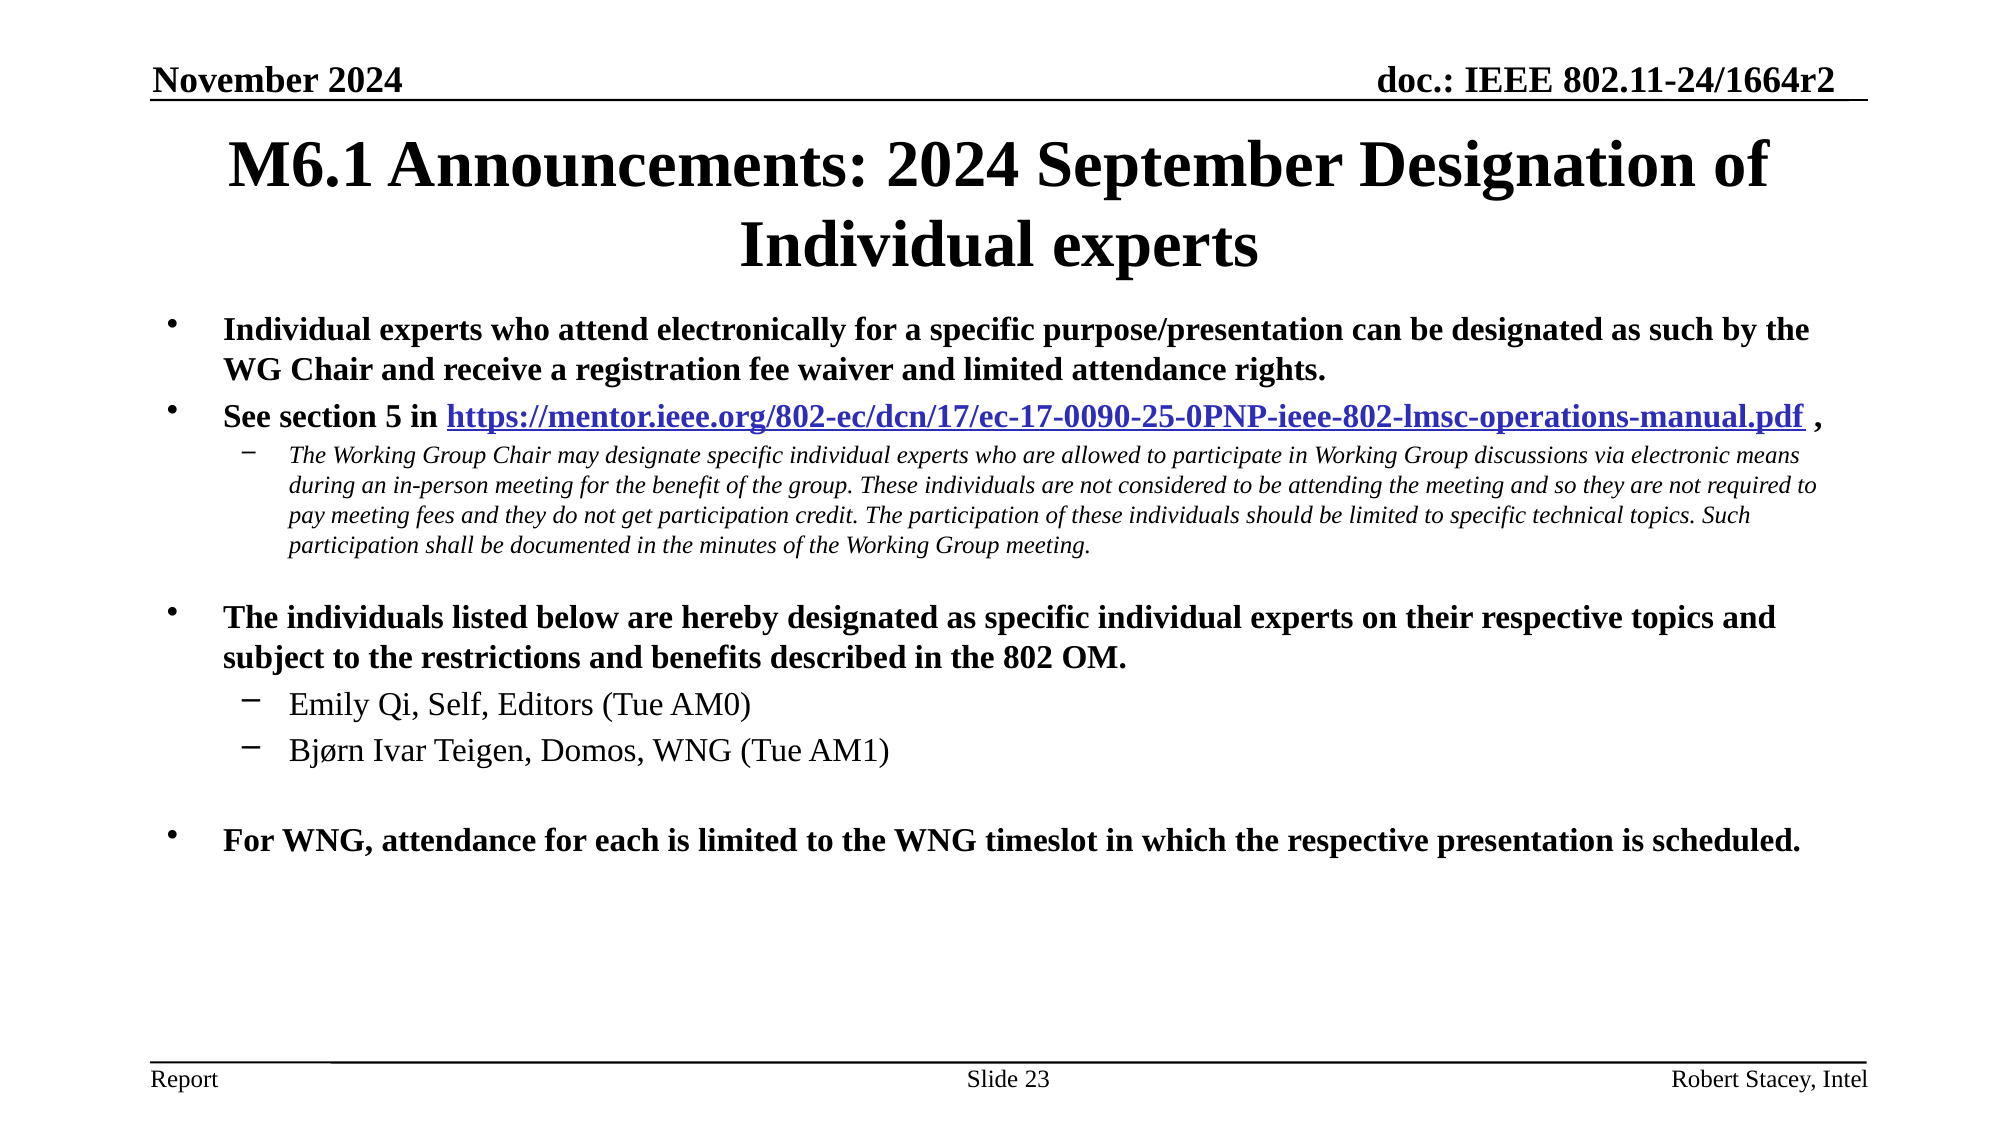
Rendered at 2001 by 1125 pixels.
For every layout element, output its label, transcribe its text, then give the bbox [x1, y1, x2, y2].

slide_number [152, 54, 406, 101]
list Individual experts who attend electronically for a specific purpose/presentation can be designated as such by the WG Chair and receive a registration fee waiver and limited attendance rights. See section 5 in https://mentor.ieee.org/802-ec/dcn/17/ec-17-0090-25-0PNP-ieee-802-lmsc-operations-manual.pdf , The Working Group Chair may designate specific individual experts who are allowed to participate in Working Group discussions via electronic means during an in-person meeting for the benefit of the group. These individuals are not considered to be attending the meeting and so they are not required to pay meeting fees and they do not get participation credit. The participation of these individuals should be limited to specific technical topics. Such participation shall be documented in the minutes of the Working Group meeting. The individuals listed below are hereby designated as specific individual experts on their respective topics and subject to the restrictions and benefits described in the 802 OM. Emily Qi, Self, Editors (Tue AM0) Bjørn Ivar Teigen, Domos, WNG (Tue AM1) For WNG, attendance for each is limited to the WNG timeslot in which the respective presentation is scheduled. [151, 299, 1869, 1063]
title M6.1 Announcements: 2024 September Designation of Individual experts [150, 112, 1850, 288]
footer Robert Stacey, Intel [1512, 1061, 1869, 1093]
slide_number Slide 23 [964, 1061, 1053, 1093]
